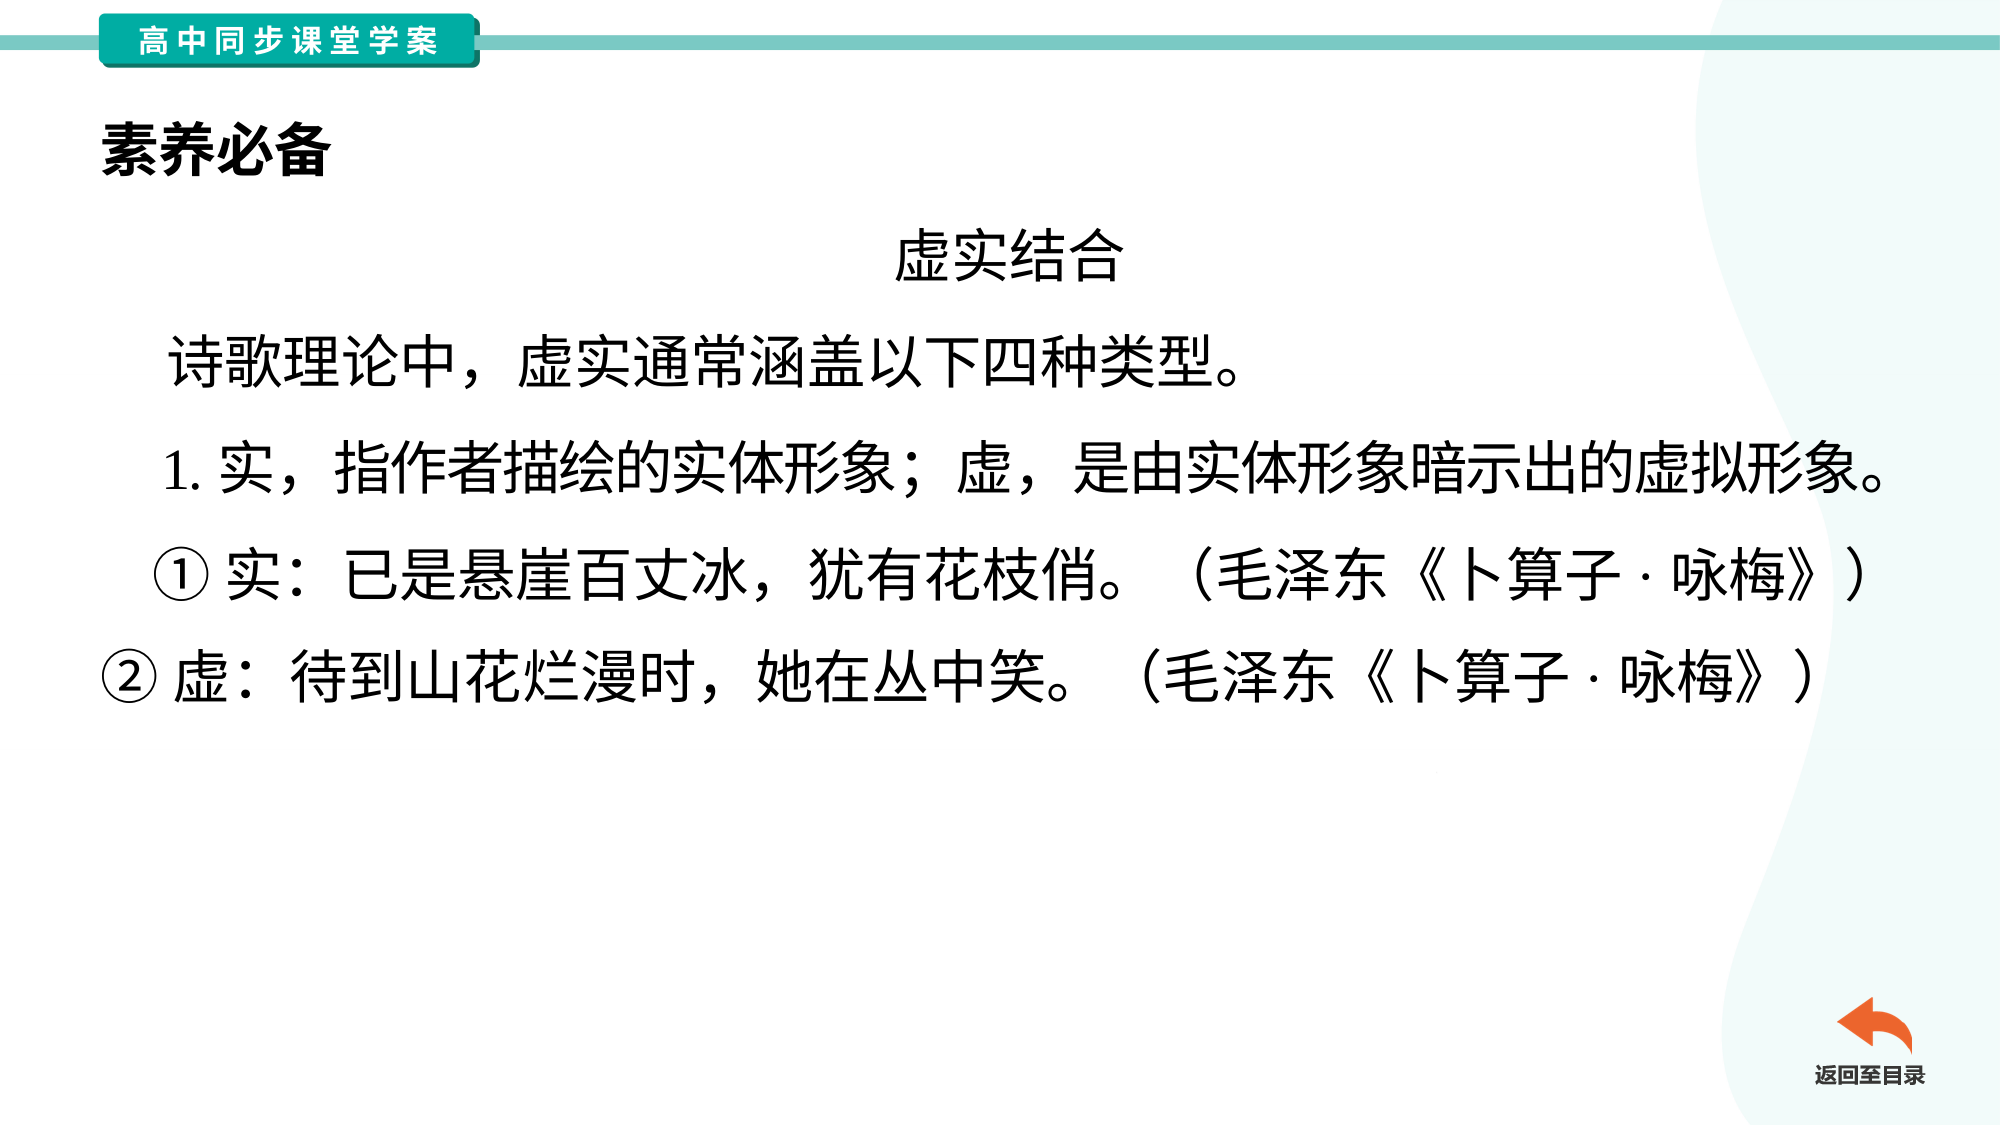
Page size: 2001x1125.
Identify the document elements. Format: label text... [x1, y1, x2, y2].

picture [0, 0, 2000, 1125]
text_box 素养必备 虚实结合 诗歌理论中，虚实通常涵盖以下四种类型。 1.实，指作者描绘的实体形象；虚，是由实体形象暗示出的虚拟形象。 ①实：已是悬崖百丈冰，犹有花枝俏。（毛泽东《卜算子·咏梅》） ②虚：待到山花烂漫时，她在丛中笑。（毛泽东《卜算子·咏梅》） [100, 76, 1899, 699]
